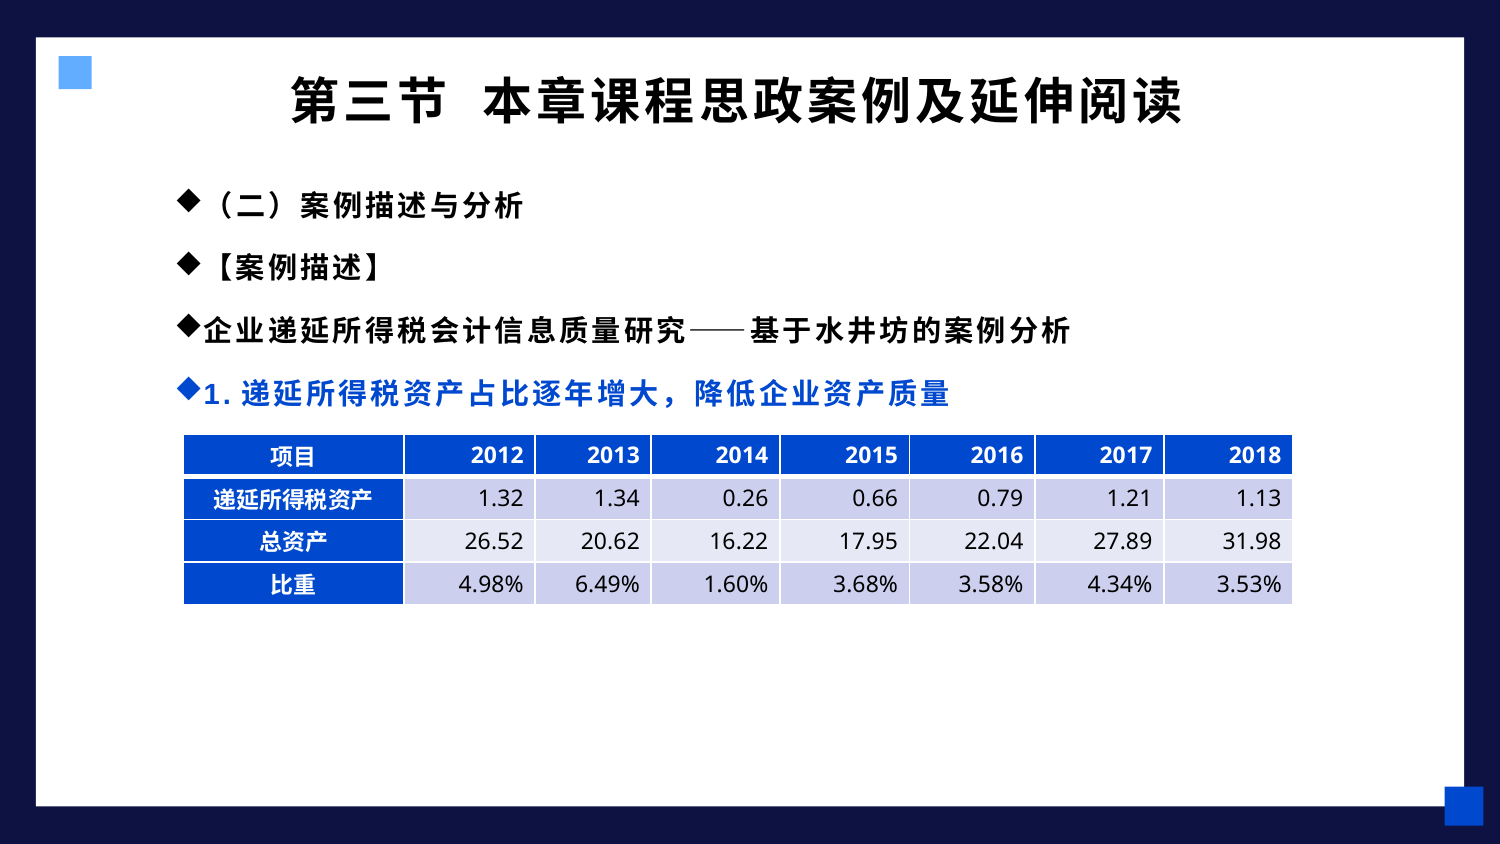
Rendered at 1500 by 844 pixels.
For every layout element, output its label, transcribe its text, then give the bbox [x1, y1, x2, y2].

table_cell 1.13 [1165, 479, 1292, 519]
table_cell 6.49% [536, 563, 650, 604]
title 第三节 本章课程思政案例及延伸阅读 [141, 48, 1327, 138]
table_cell 比重 [184, 563, 403, 604]
list （二）案例描述与分析 【案例描述】 企业递延所得税会计信息质量研究——基于水井坊的案例分析 1.递延所得税资产占比逐年增大，降低企业资产质量 [157, 179, 1353, 604]
table_cell 16.22 [652, 520, 779, 561]
table_header 2015 [781, 435, 909, 474]
table_header 2016 [910, 435, 1034, 474]
table_cell 4.98% [405, 563, 534, 604]
table_header 2017 [1036, 435, 1163, 474]
table_header 2018 [1165, 435, 1292, 474]
table_header 2014 [652, 435, 779, 474]
table_cell 0.79 [910, 479, 1034, 519]
table_cell 20.62 [536, 520, 650, 561]
table_cell 1.21 [1036, 479, 1163, 519]
table_cell 0.66 [781, 479, 909, 519]
table_cell 3.68% [781, 563, 909, 604]
table_cell 4.34% [1036, 563, 1163, 604]
table_cell 1.34 [536, 479, 650, 519]
table_header 2013 [536, 435, 650, 474]
table_cell 0.26 [652, 479, 779, 519]
table_cell 总资产 [184, 520, 403, 561]
table_header 项目 [184, 435, 403, 474]
table_cell 17.95 [781, 520, 909, 561]
table_cell 递延所得税资产 [184, 479, 403, 519]
table_cell 26.52 [405, 520, 534, 561]
table_header 2012 [405, 435, 534, 474]
table_cell 31.98 [1165, 520, 1292, 561]
table_cell 1.60% [652, 563, 779, 604]
table_cell 27.89 [1036, 520, 1163, 561]
table_cell 3.53% [1165, 563, 1292, 604]
table_cell 1.32 [405, 479, 534, 519]
table_cell 3.58% [910, 563, 1034, 604]
table_cell 22.04 [910, 520, 1034, 561]
